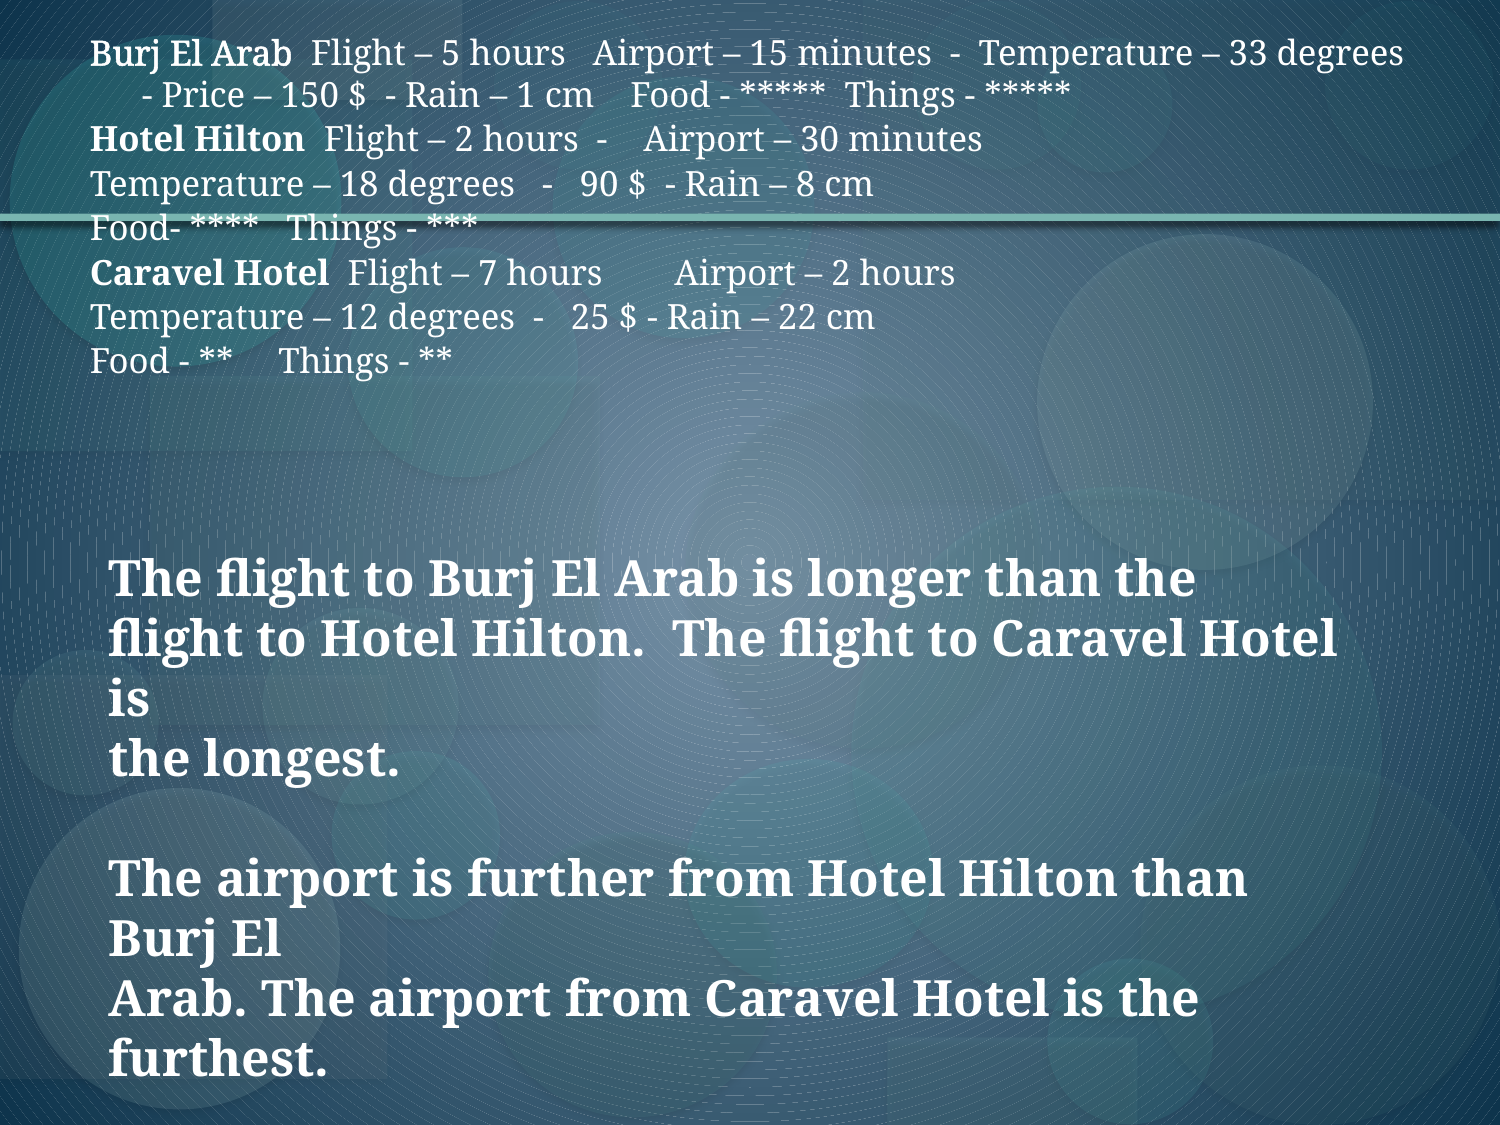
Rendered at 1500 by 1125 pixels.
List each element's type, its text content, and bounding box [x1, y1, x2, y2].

text_box The flight to Burj El Arab is longer than the flight to Hotel Hilton. The flight to Caravel Hotel is the longest. The airport is further from Hotel Hilton than Burj El Arab. The airport from Caravel Hotel is the furthest. Hotel Hilton is in a warmer place than Caravel Hotel. Burj El Arab is in the hottest place. [93, 538, 1384, 1125]
list Burj El Arab Flight – 5 hours Airport – 15 minutes - Temperature – 33 degrees - Price – 150 $ - Rain – 1 cm Food - ***** Things - ***** Hotel Hilton Flight – 2 hours - Airport – 30 minutes Temperature – 18 degrees - 90 $ - Rain – 8 cm Food- **** Things - *** Caravel Hotel Flight – 7 hours Airport – 2 hours Temperature – 12 degrees - 25 $ - Rain – 22 cm Food - ** Things - ** [75, 23, 1425, 504]
